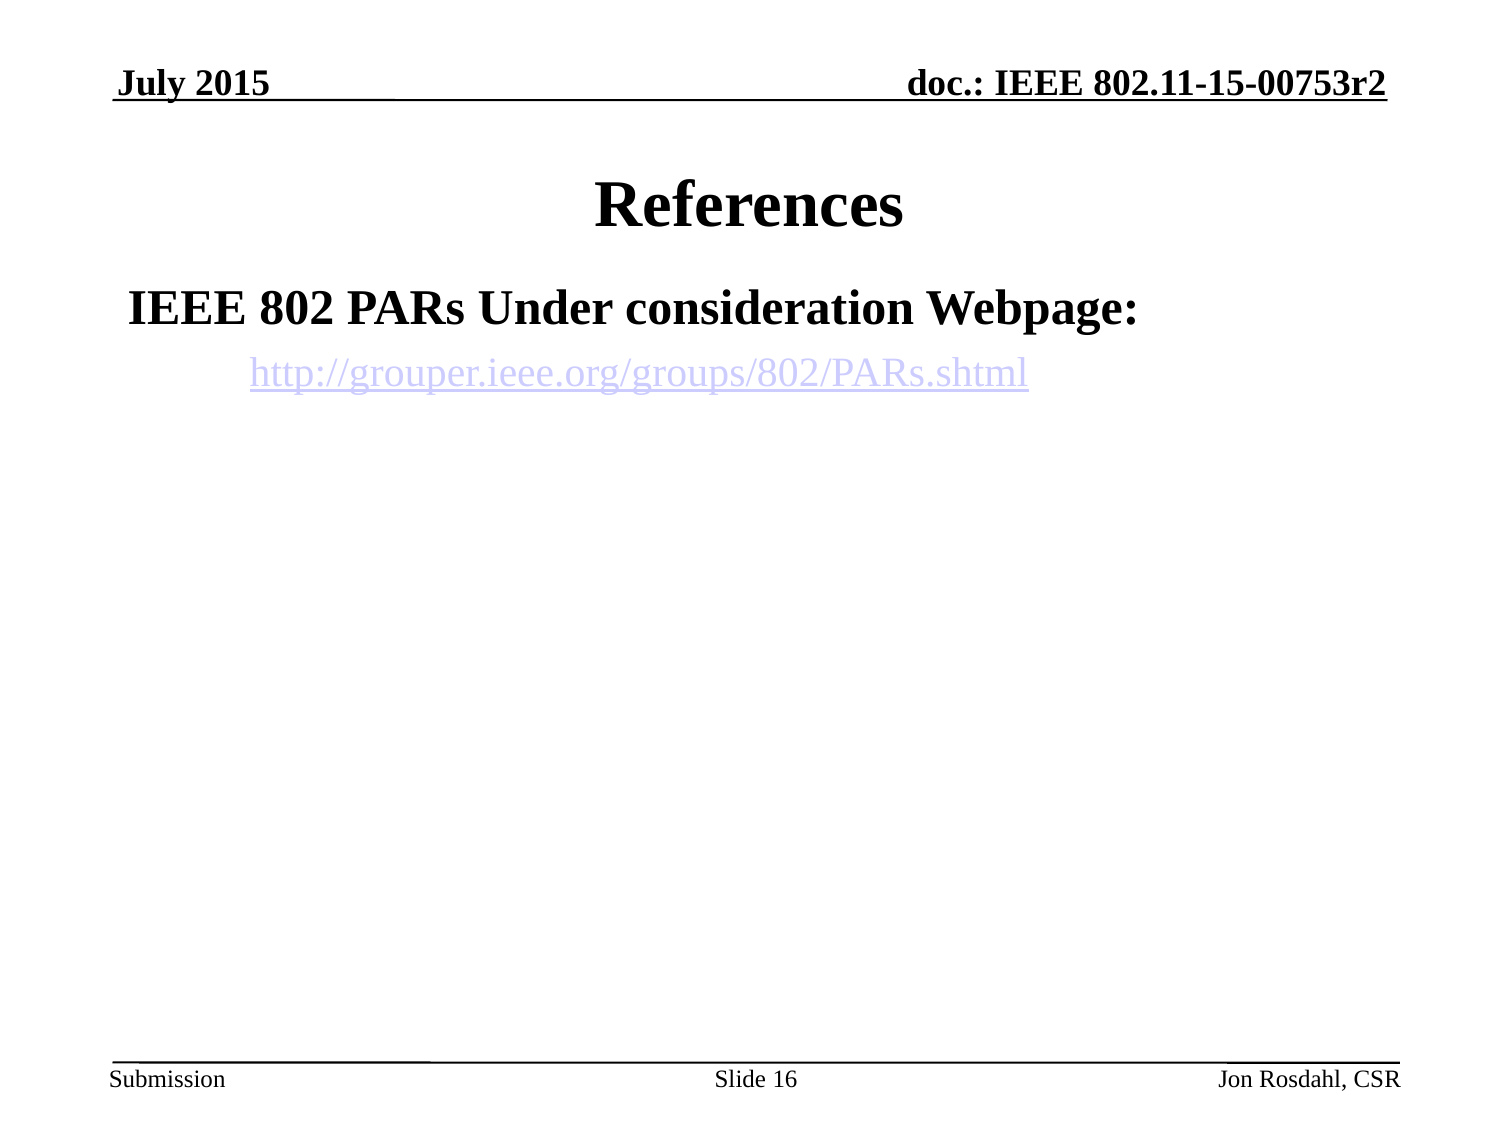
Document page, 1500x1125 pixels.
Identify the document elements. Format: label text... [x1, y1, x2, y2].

slide_number Slide 16 [712, 1061, 800, 1123]
list IEEE 802 PARs Under consideration Webpage: http://grouper.ieee.org/groups/802/PARs.shtml [112, 266, 1388, 1016]
title References [112, 112, 1388, 266]
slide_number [116, 58, 507, 104]
footer Jon Rosdahl, CSR [1019, 1061, 1402, 1093]
